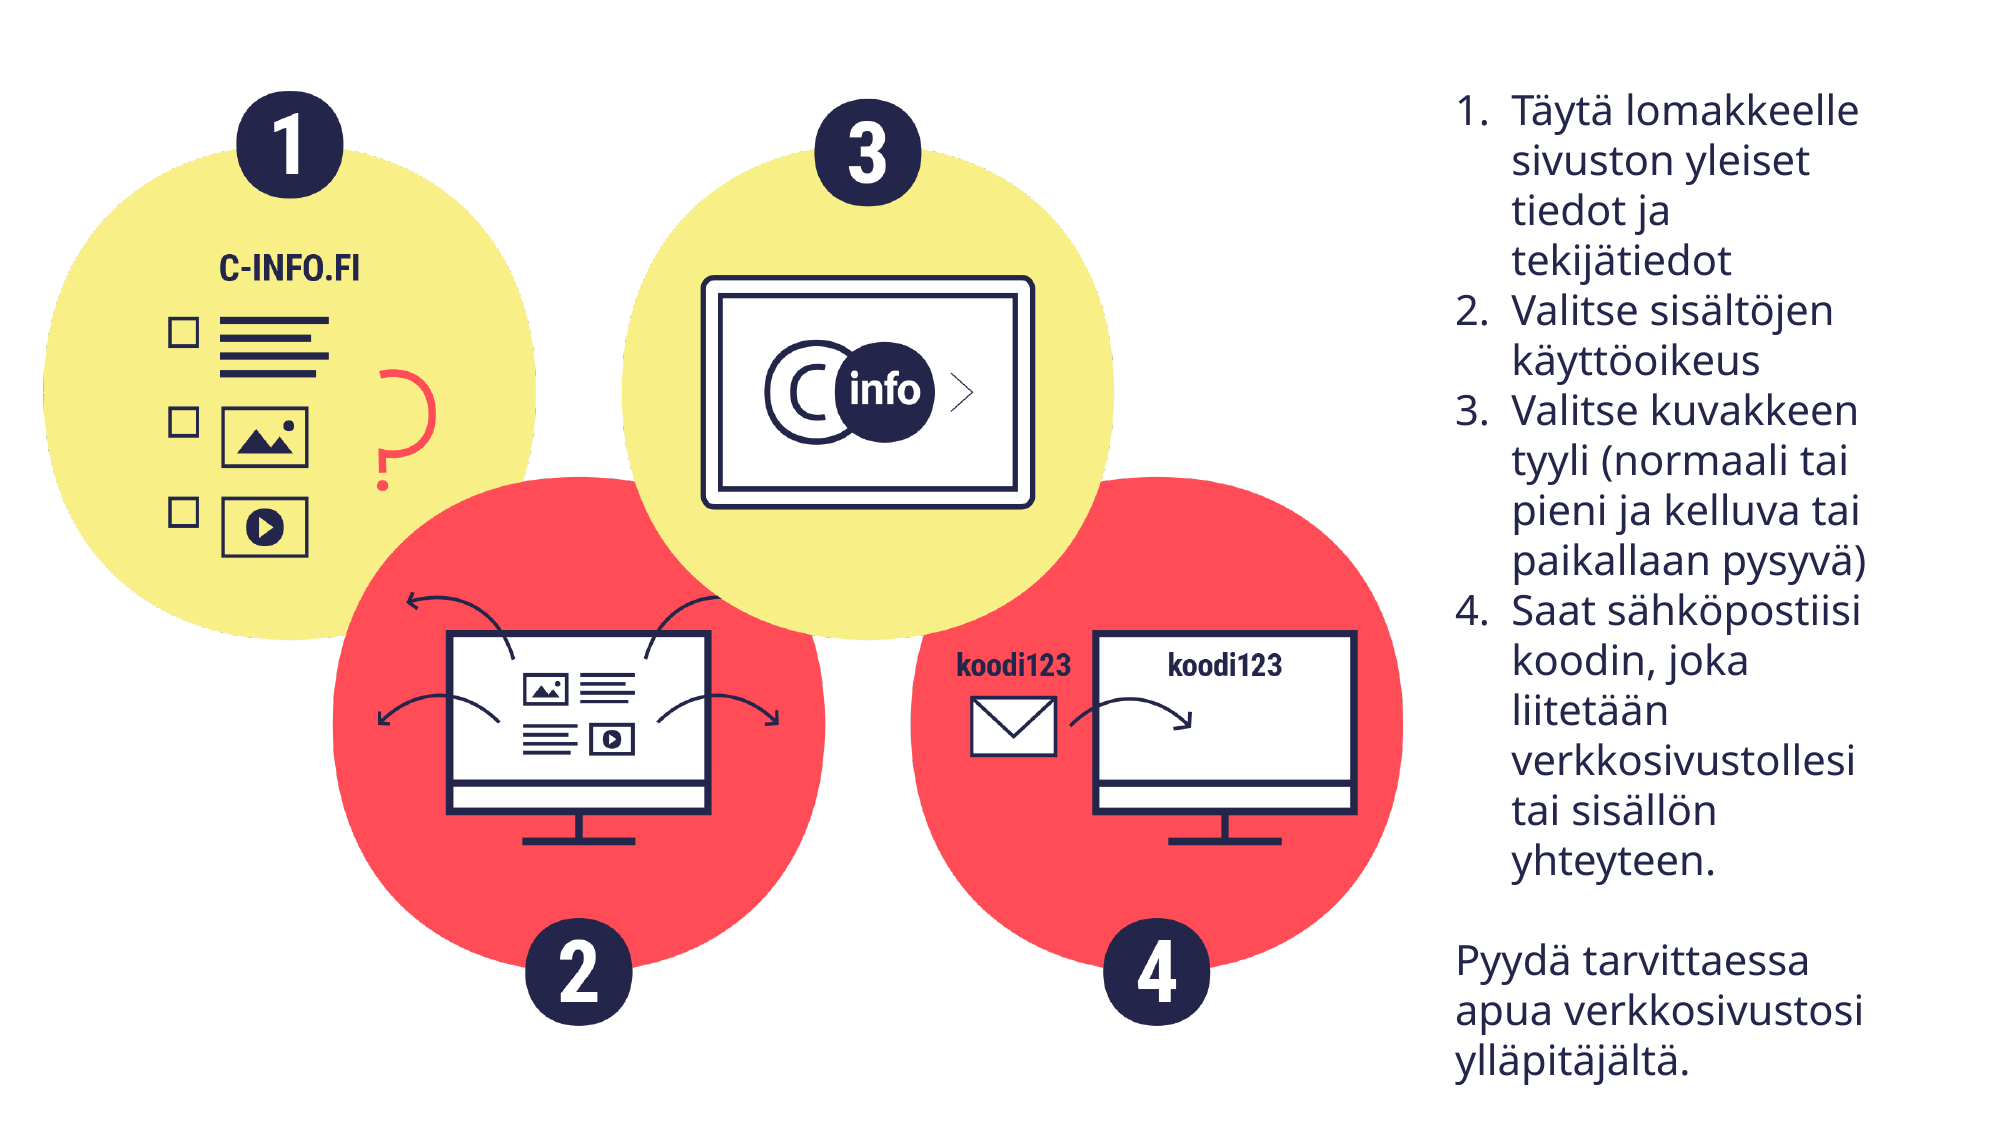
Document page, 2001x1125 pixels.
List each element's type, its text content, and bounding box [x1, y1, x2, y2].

picture [0, 74, 1441, 1051]
text_box Täytä lomakkeelle sivuston yleiset tiedot ja tekijätiedot Valitse sisältöjen käyttöoikeus Valitse kuvakkeen tyyli (normaali tai pieni ja kelluva tai paikallaan pysyvä) Saat sähköpostiisi koodin, joka liitetään verkkosivustollesi tai sisällön yhteyteen. Pyydä tarvittaessa apua verkkosivustosi ylläpitäjältä. [1440, 76, 1918, 1125]
